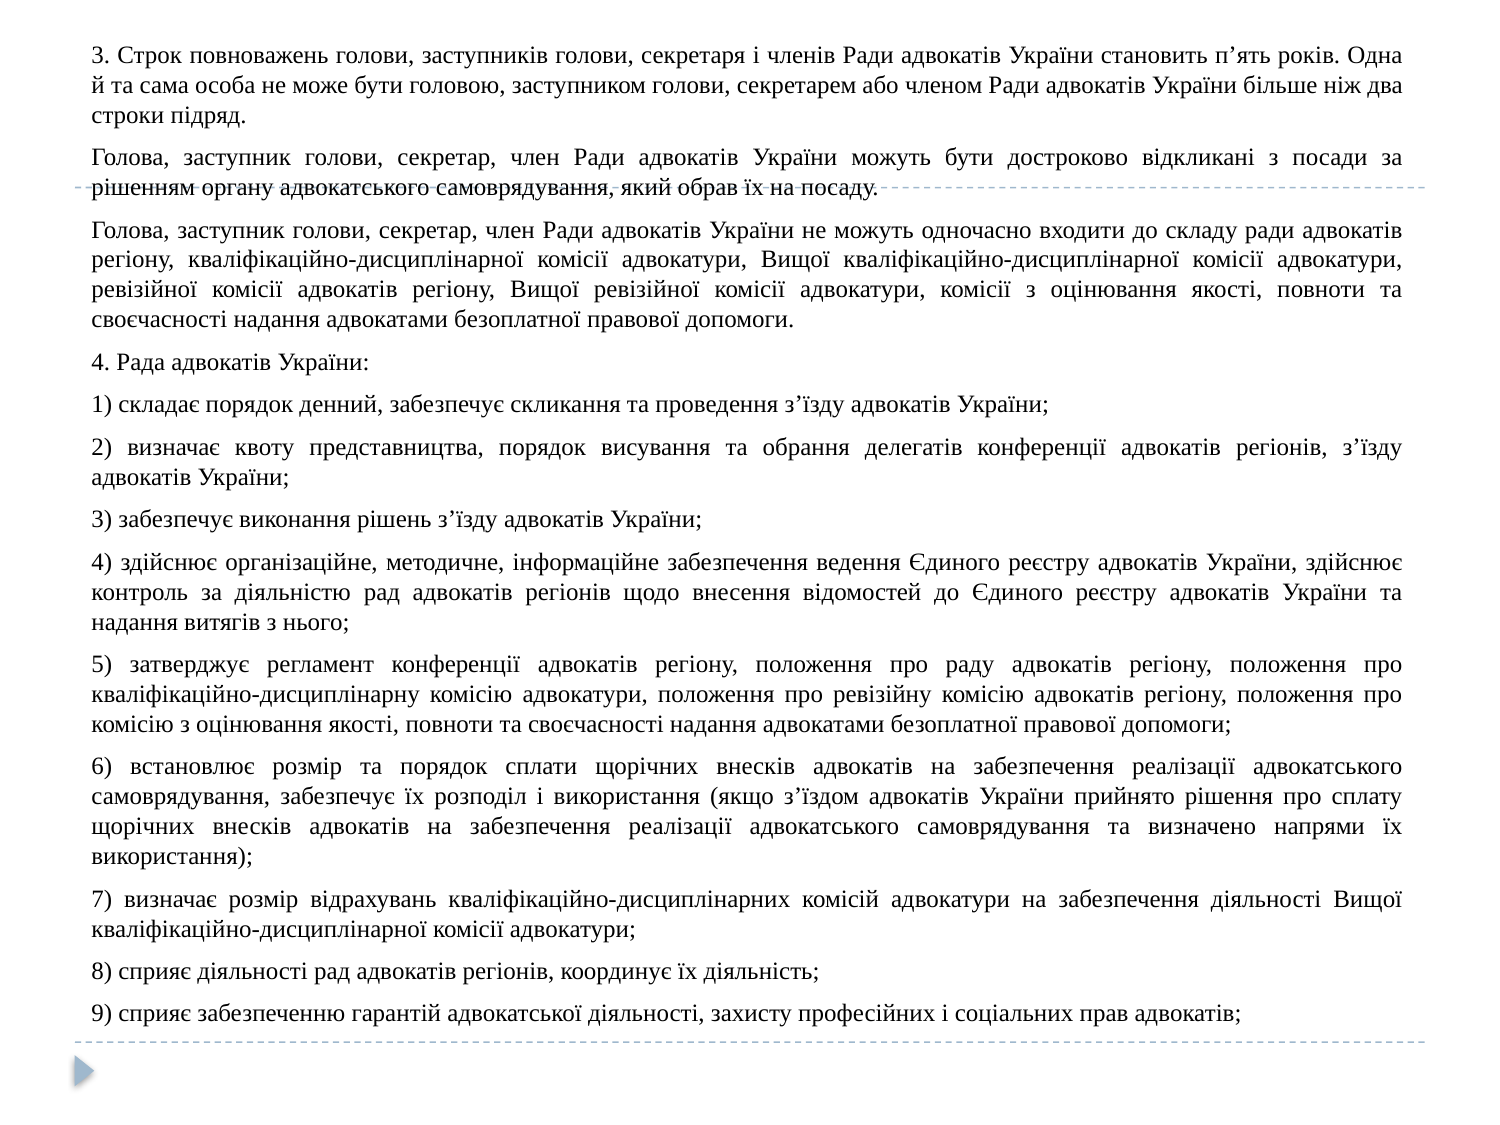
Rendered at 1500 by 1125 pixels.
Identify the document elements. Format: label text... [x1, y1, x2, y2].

list 3. Строк повноважень голови, заступників голови, секретаря і членів Ради адвокатів України становить п’ять років. Одна й та сама особа не може бути головою, заступником голови, секретарем або членом Ради адвокатів України більше ніж два строки підряд. Голова, заступник голови, секретар, член Ради адвокатів України можуть бути достроково відкликані з посади за рішенням органу адвокатського самоврядування, який обрав їх на посаду. Голова, заступник голови, секретар, член Ради адвокатів України не можуть одночасно входити до складу ради адвокатів регіону, кваліфікаційно-дисциплінарної комісії адвокатури, Вищої кваліфікаційно-дисциплінарної комісії адвокатури, ревізійної комісії адвокатів регіону, Вищої ревізійної комісії адвокатури, комісії з оцінювання якості, повноти та своєчасності надання адвокатами безоплатної правової допомоги. 4. Рада адвокатів України: 1) складає порядок денний, забезпечує скликання та проведення з’їзду адвокатів України; 2) визначає квоту представництва, порядок висування та обрання делегатів конференції адвокатів регіонів, з’їзду адвокатів України; 3) забезпечує виконання рішень з’їзду адвокатів України; 4) здійснює організаційне, методичне, інформаційне забезпечення ведення Єдиного реєстру адвокатів України, здійснює контроль за діяльністю рад адвокатів регіонів щодо внесення відомостей до Єдиного реєстру адвокатів України та надання витягів з нього; 5) затверджує регламент конференції адвокатів регіону, положення про раду адвокатів регіону, положення про кваліфікаційно-дисциплінарну комісію адвокатури, положення про ревізійну комісію адвокатів регіону, положення про комісію з оцінювання якості, повноти та своєчасності надання адвокатами безоплатної правової допомоги; 6) встановлює розмір та порядок сплати щорічних внесків адвокатів на забезпечення реалізації адвокатського самоврядування, забезпечує їх розподіл і використання (якщо з’їздом адвокатів України прийнято рішення про сплату щорічних внесків адвокатів на забезпечення реалізації адвокатського самоврядування та визначено напрями їх використання); 7) визначає розмір відрахувань кваліфікаційно-дисциплінарних комісій адвокатури на забезпечення діяльності Вищої кваліфікаційно-дисциплінарної комісії адвокатури; 8) сприяє діяльності рад адвокатів регіонів, координує їх діяльність; 9) сприяє забезпеченню гарантій адвокатської діяльності, захисту професійних і соціальних прав адвокатів; [76, 30, 1420, 1125]
